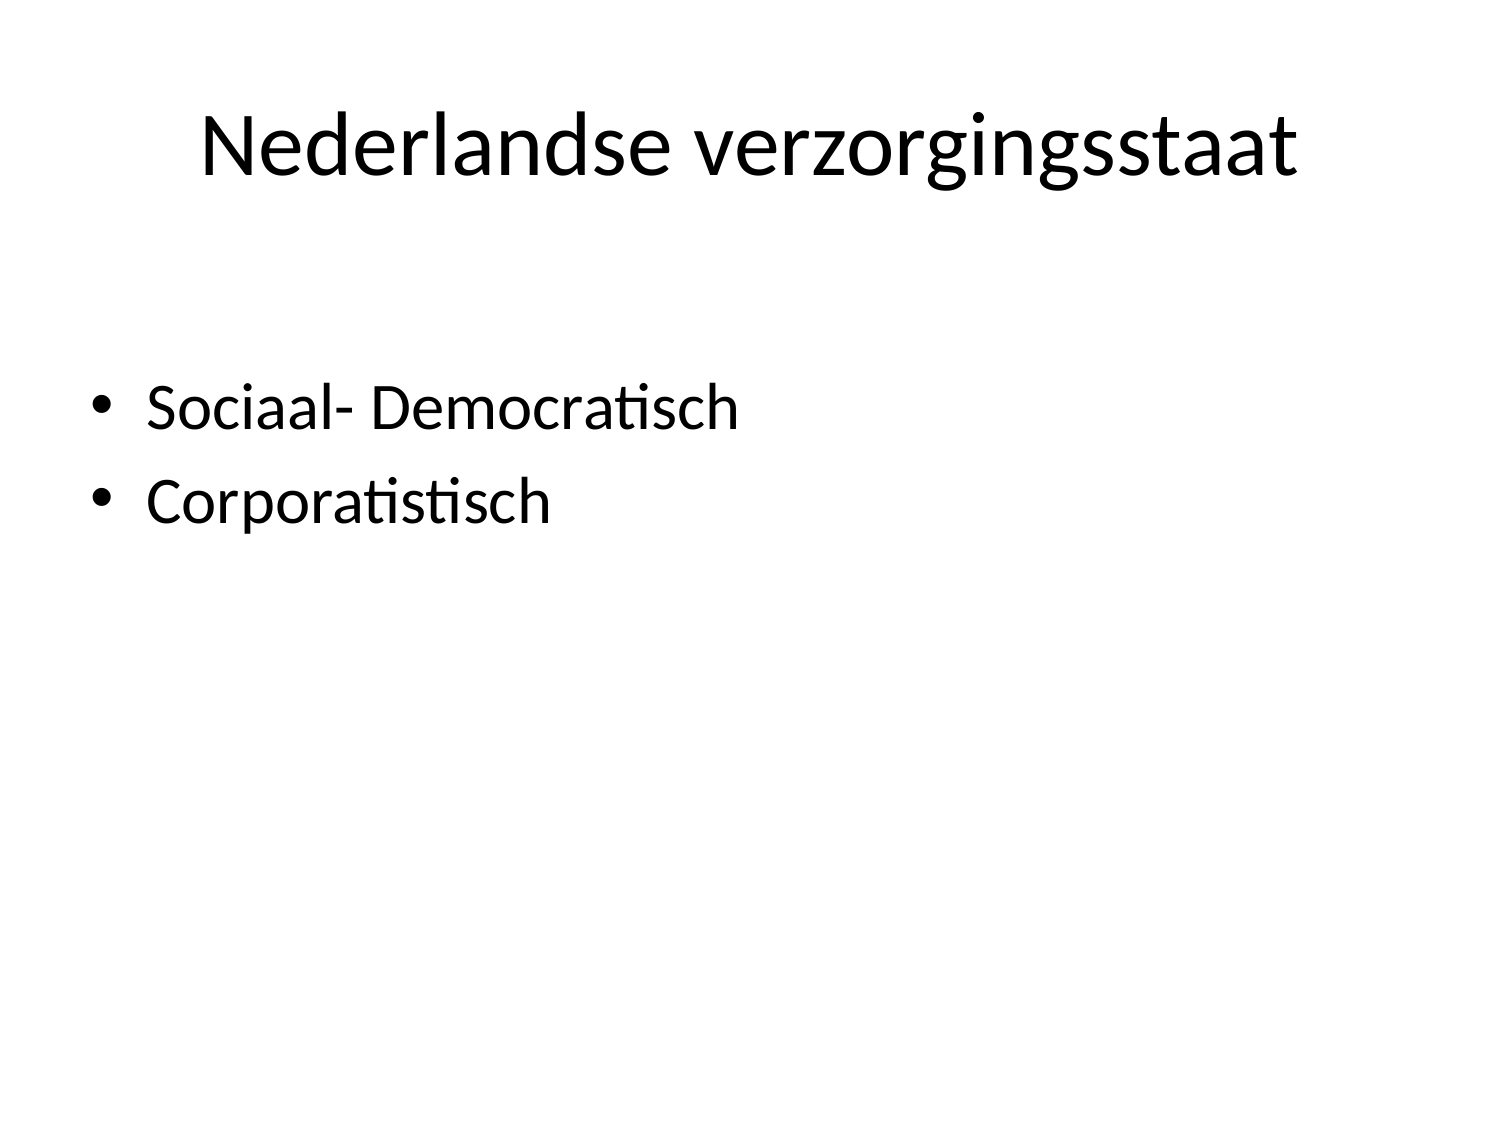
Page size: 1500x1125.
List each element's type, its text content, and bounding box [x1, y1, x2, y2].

list Sociaal- Democratisch Corporatistisch [75, 262, 1425, 1005]
title Nederlandse verzorgingsstaat [75, 45, 1425, 233]
